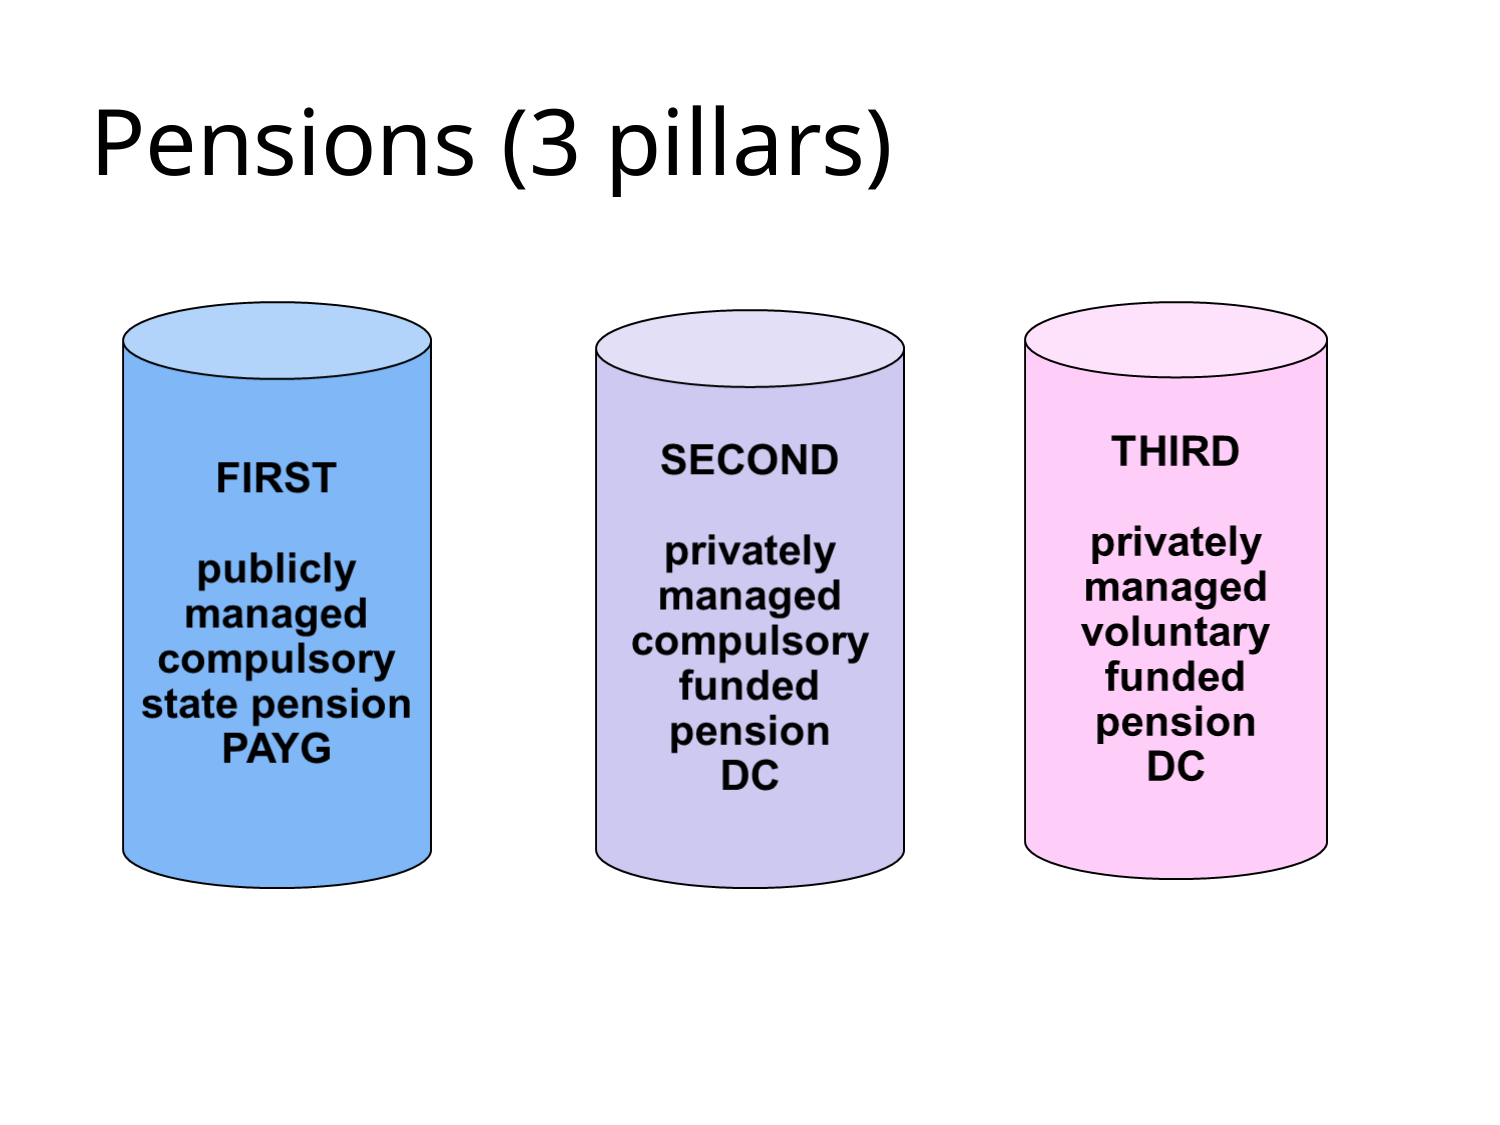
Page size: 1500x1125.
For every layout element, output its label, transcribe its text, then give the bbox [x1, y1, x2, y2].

picture [1024, 300, 1328, 881]
picture [595, 308, 905, 889]
title Pensions (3 pillars) [75, 45, 1425, 233]
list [114, 300, 438, 889]
